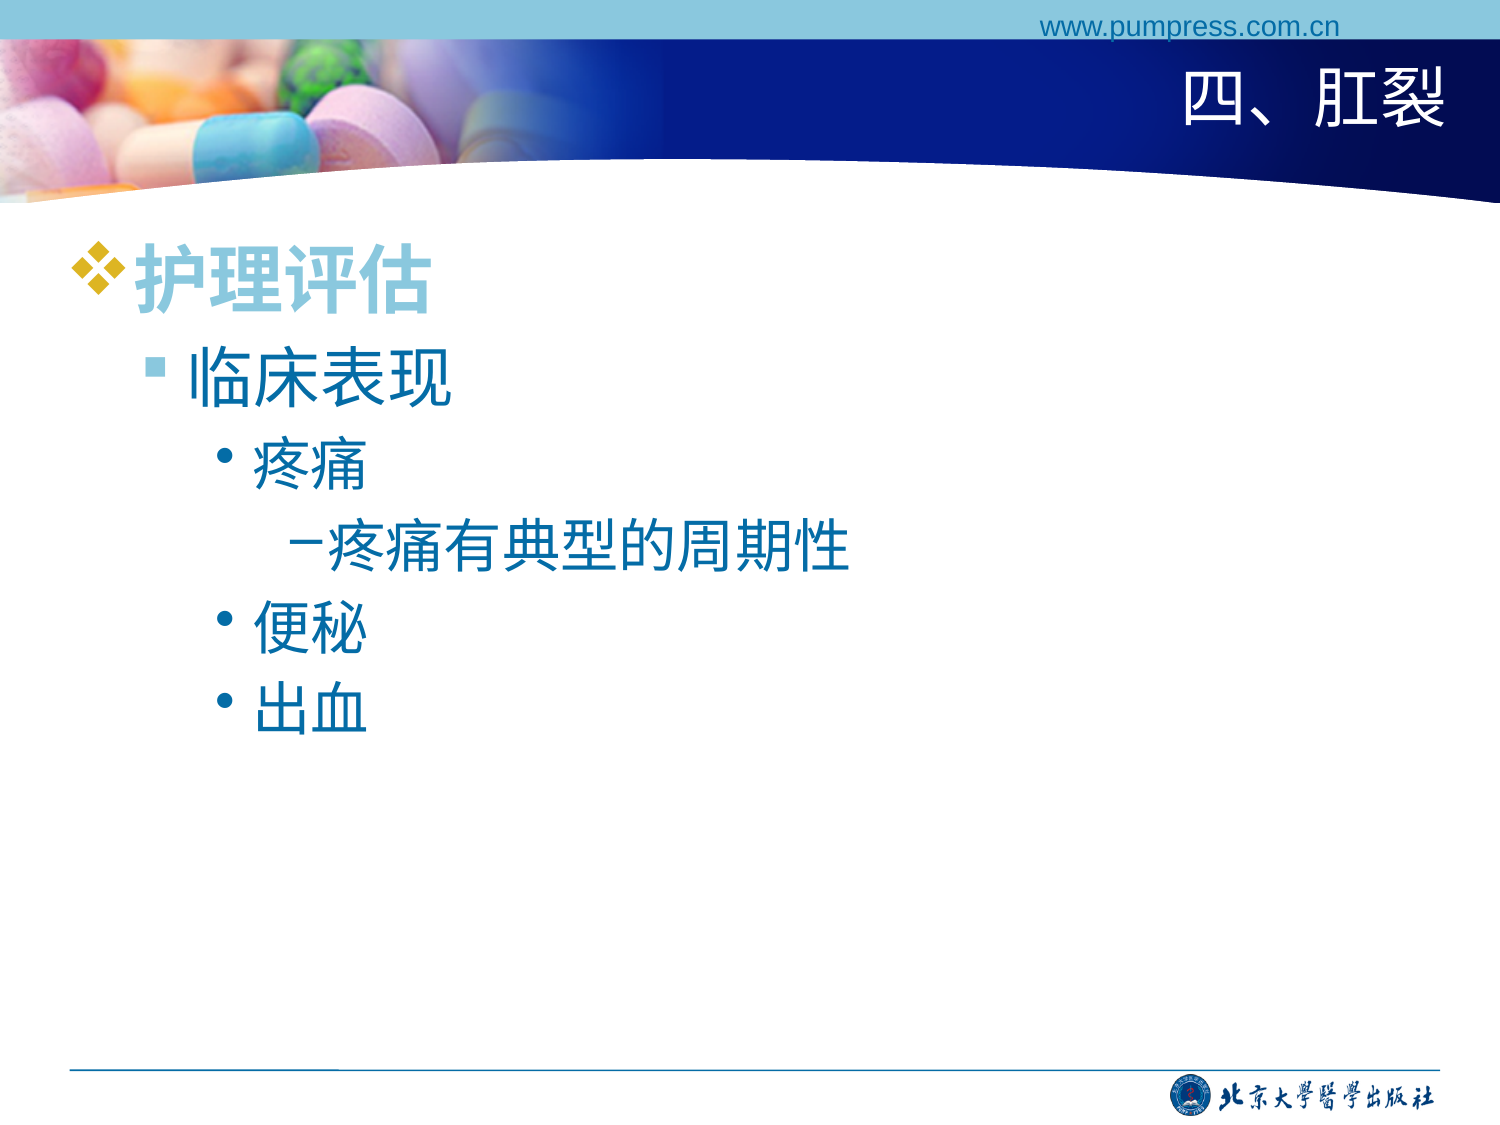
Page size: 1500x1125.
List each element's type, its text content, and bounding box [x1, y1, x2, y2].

title 四、肛裂 [137, 49, 1463, 143]
slide_number www.pumpress.com.cn [1025, 0, 1463, 38]
picture [1170, 1074, 1436, 1118]
list 护理评估 临床表现 疼痛 疼痛有典型的周期性 便秘 出血 [49, 224, 1463, 1026]
picture [0, 40, 1500, 203]
